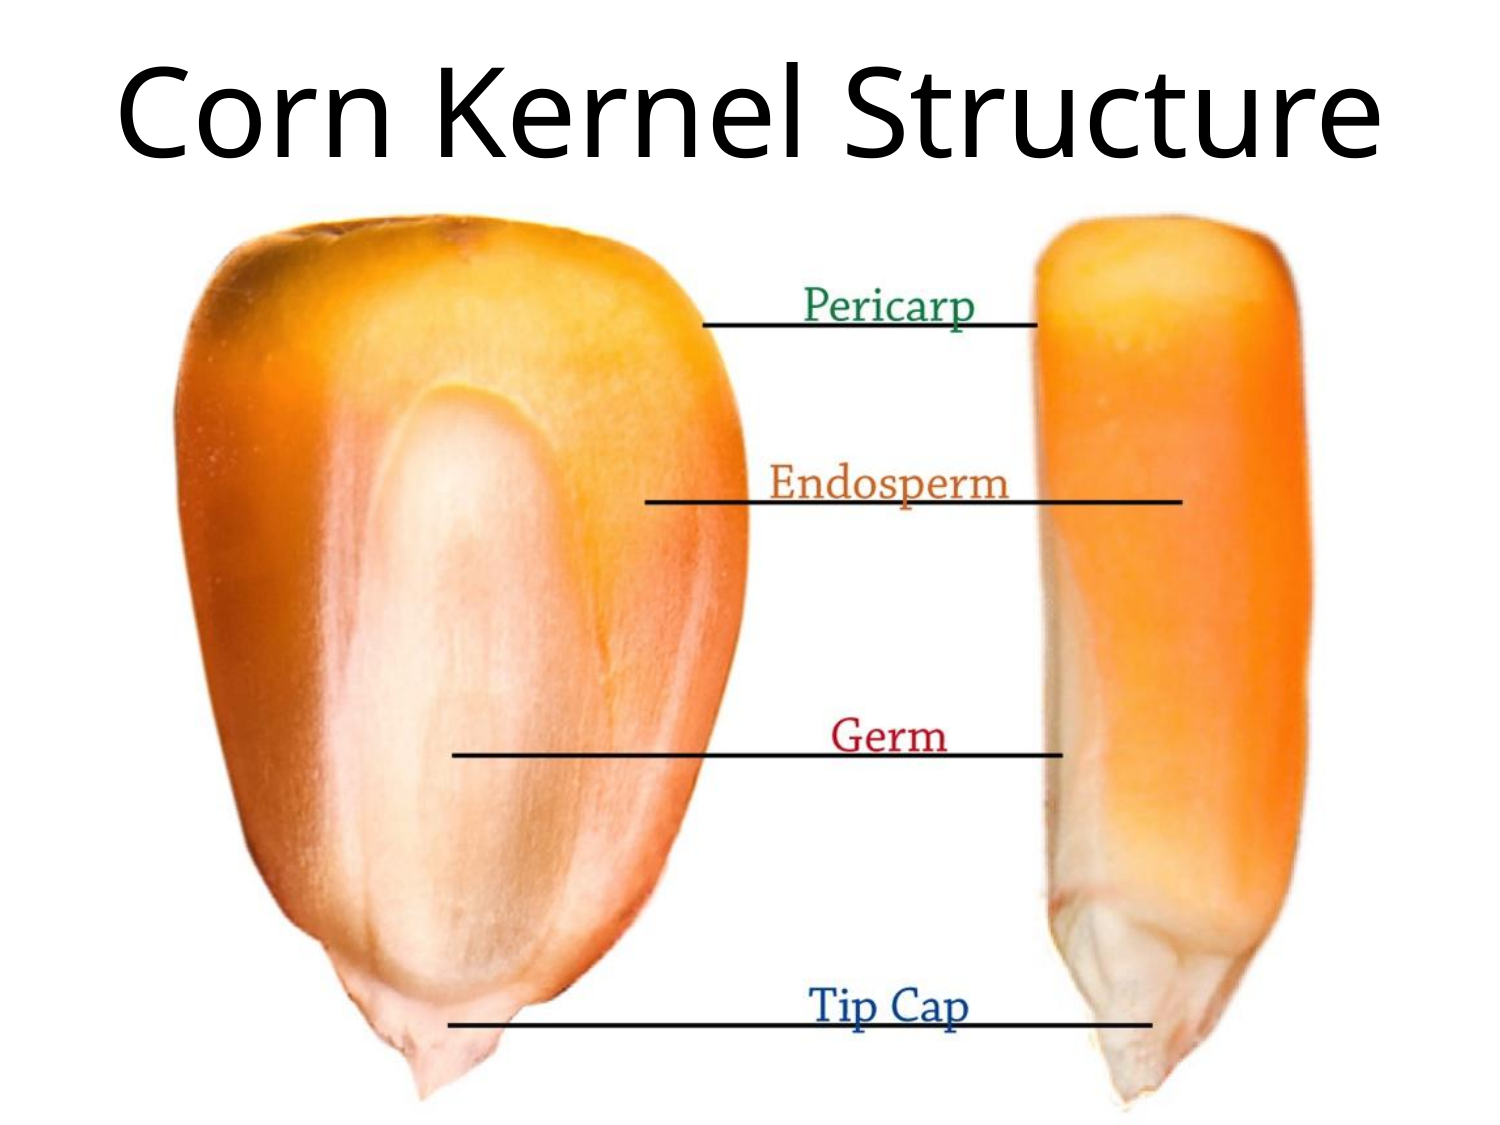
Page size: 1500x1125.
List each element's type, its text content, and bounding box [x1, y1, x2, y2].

text_box Corn Kernel Structure [50, 24, 1450, 190]
picture [112, 163, 1401, 1125]
